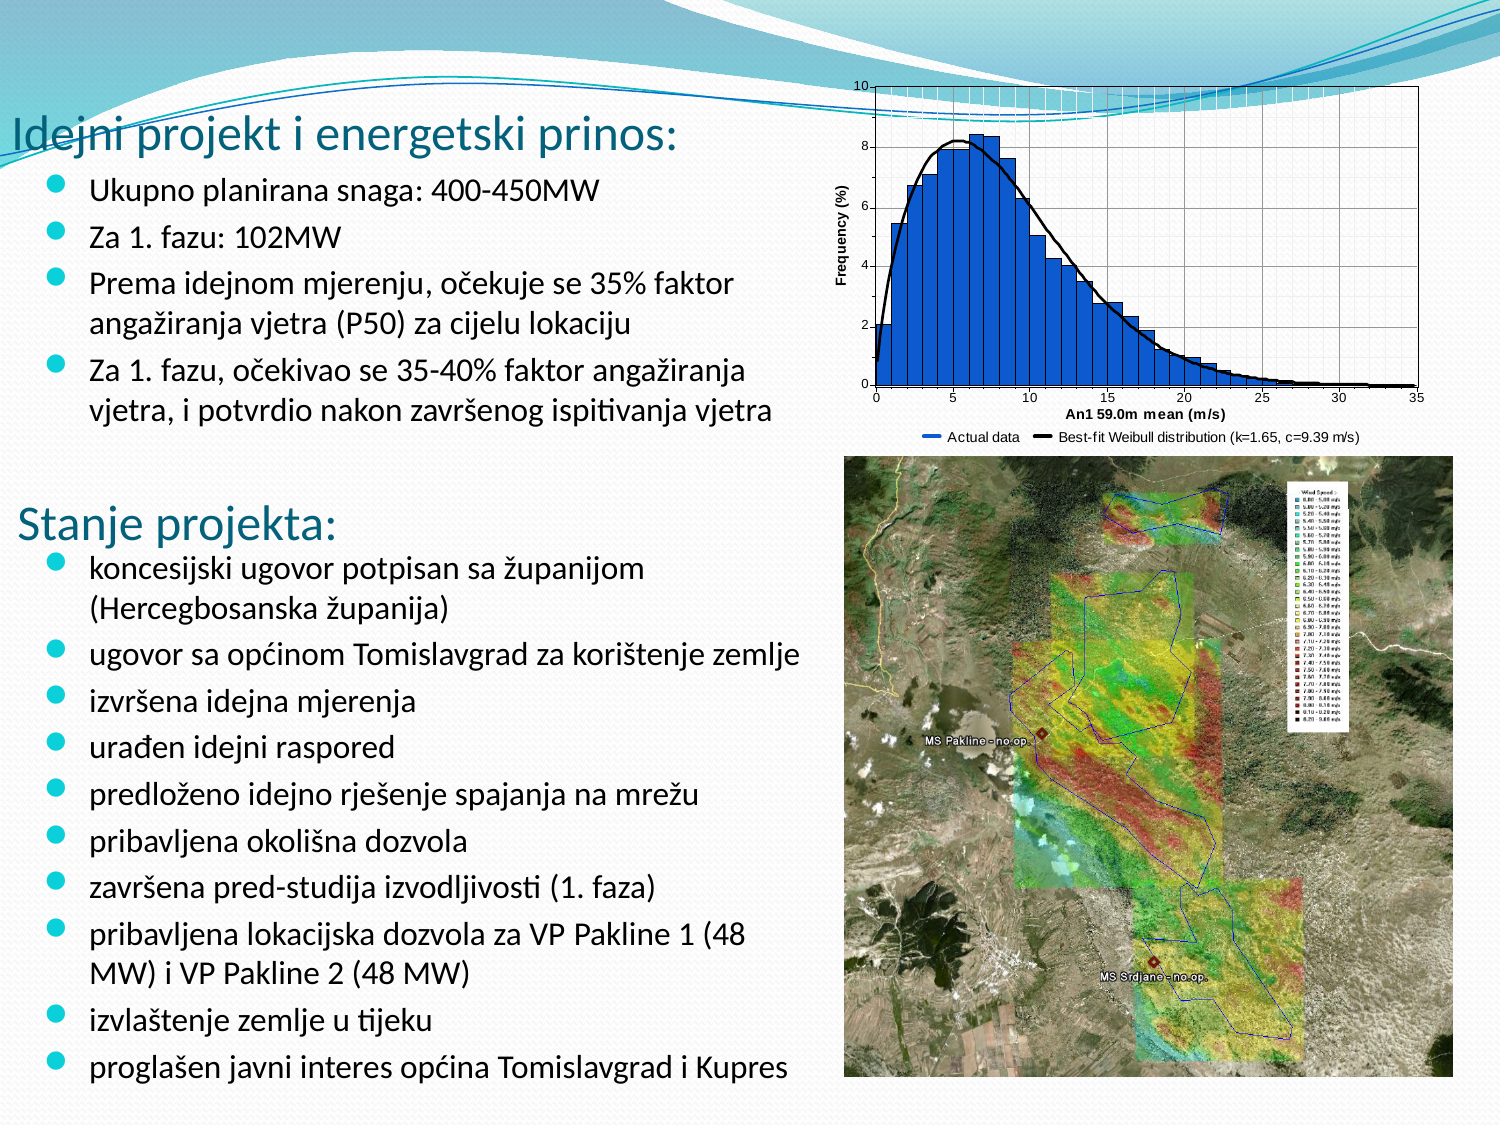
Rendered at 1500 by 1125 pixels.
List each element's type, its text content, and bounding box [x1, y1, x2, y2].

list Ukupno planirana snaga: 400-450MW Za 1. fazu: 102MW Prema idejnom mjerenju, očekuje se 35% faktor angažiranja vjetra (P50) za cijelu lokaciju Za 1. fazu, očekivao se 35-40% faktor angažiranja vjetra, i potvrdio nakon završenog ispitivanja vjetra [29, 161, 833, 457]
text_box Idejni projekt i energetski prinos: [0, 66, 1368, 161]
picture [832, 77, 1424, 445]
picture [844, 455, 1454, 1078]
text_box Stanje projekta: [17, 467, 837, 551]
text_box koncesijski ugovor potpisan sa županijom (Hercegbosanska županija) ugovor sa općinom Tomislavgrad za korištenje zemlje izvršena idejna mjerenja urađen idejni raspored predloženo idejno rješenje spajanja na mrežu pribavljena okolišna dozvola završena pred-studija izvodljivosti (1. faza) pribavljena lokacijska dozvola za VP Pakline 1 (48 MW) i VP Pakline 2 (48 MW) izvlaštenje zemlje u tijeku proglašen javni interes općina Tomislavgrad i Kupres [29, 538, 833, 1118]
